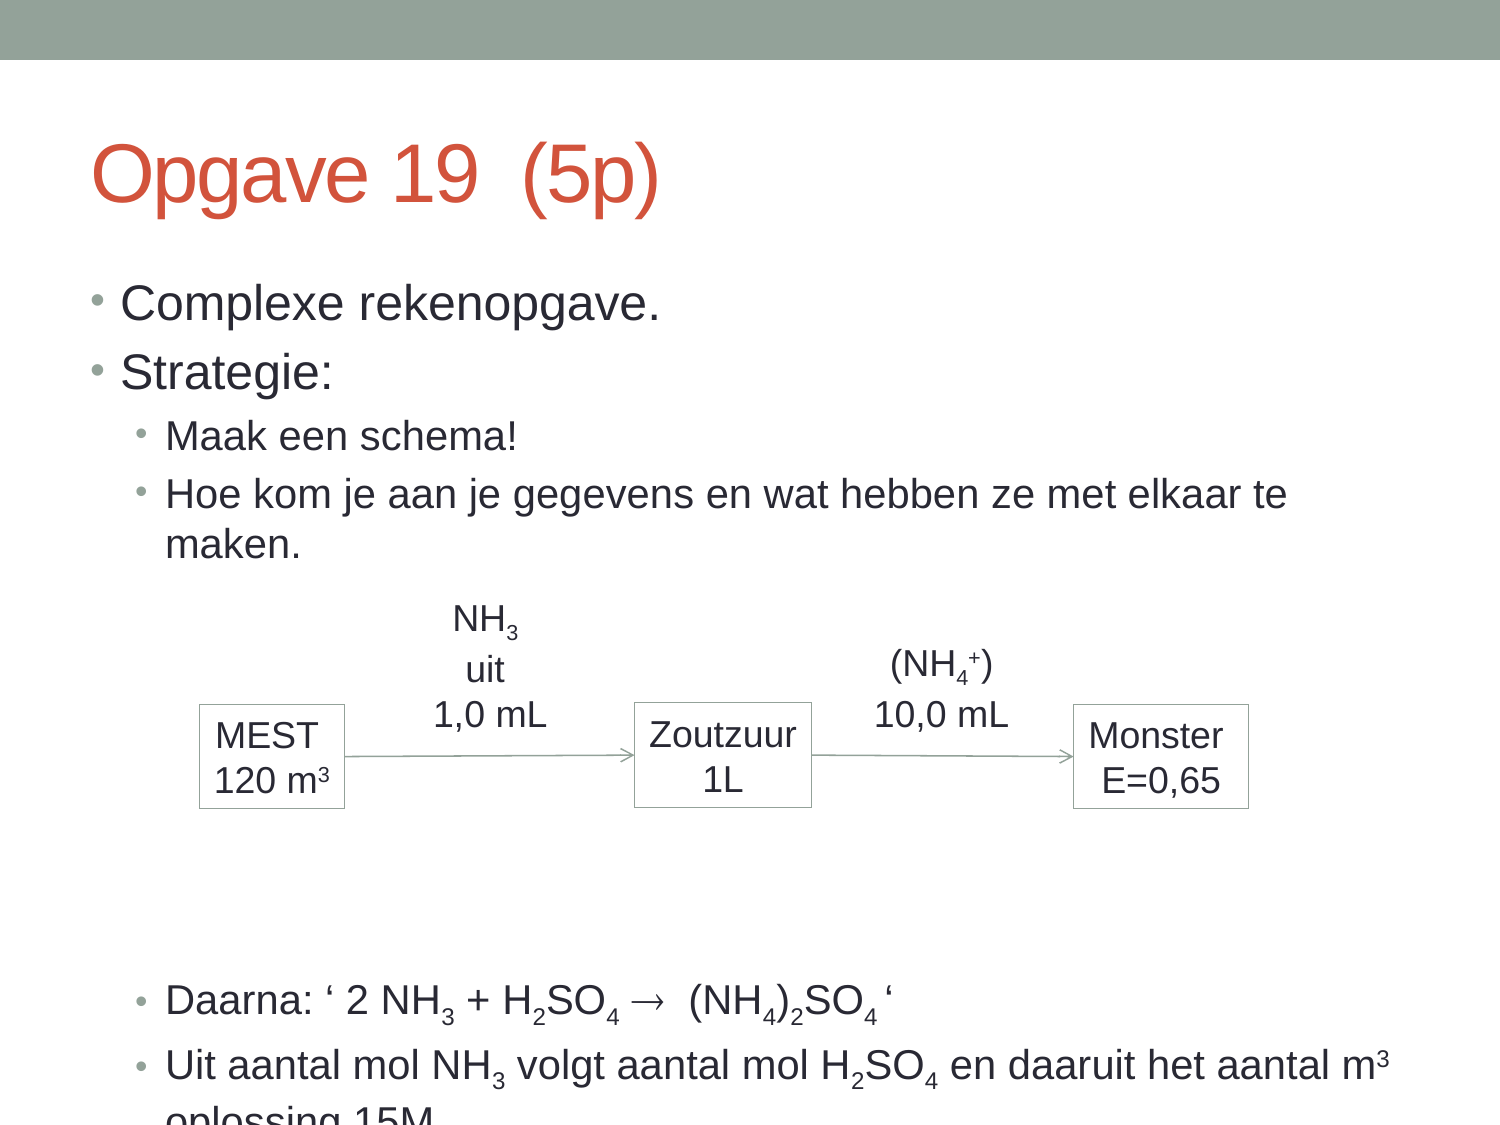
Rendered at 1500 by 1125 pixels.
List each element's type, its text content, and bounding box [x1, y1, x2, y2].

text_box NH3 uit 1,0 mL [418, 586, 563, 742]
list Complexe rekenopgave. Strategie: Maak een schema! Hoe kom je aan je gegevens en wat hebben ze met elkaar te maken. Daarna: ‘ 2 NH3 + H2SO4  (NH4)2SO4 ‘ Uit aantal mol NH3 volgt aantal mol H2SO4 en daaruit het aantal m3 oplossing 15M [75, 262, 1425, 1063]
text_box Monster E=0,65 [1073, 704, 1249, 809]
text_box Zoutzuur 1L [634, 702, 812, 808]
title Opgave 19 (5p) [75, 87, 1425, 250]
text_box (NH4+) 10,0 mL [852, 631, 1031, 743]
text_box MEST 120 m3 [199, 704, 345, 809]
